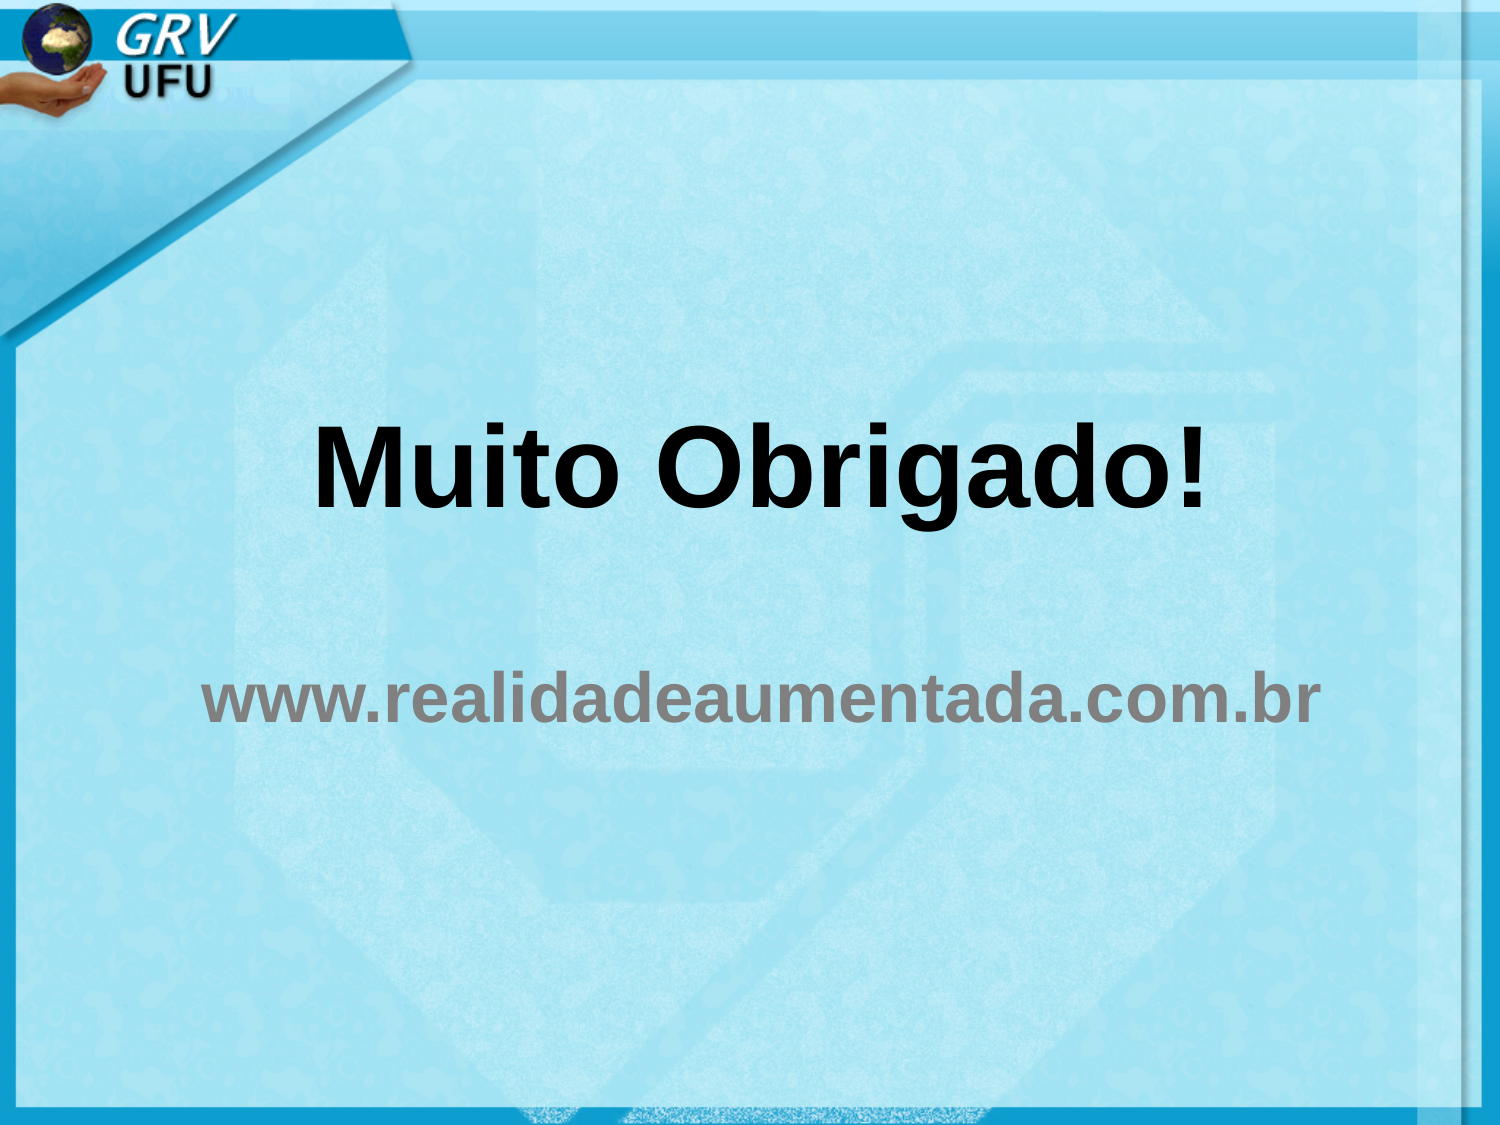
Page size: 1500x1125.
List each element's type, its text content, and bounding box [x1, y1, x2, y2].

title Muito Obrigado! www.realidadeaumentada.com.br [124, 455, 1400, 698]
picture [0, 0, 1500, 1125]
